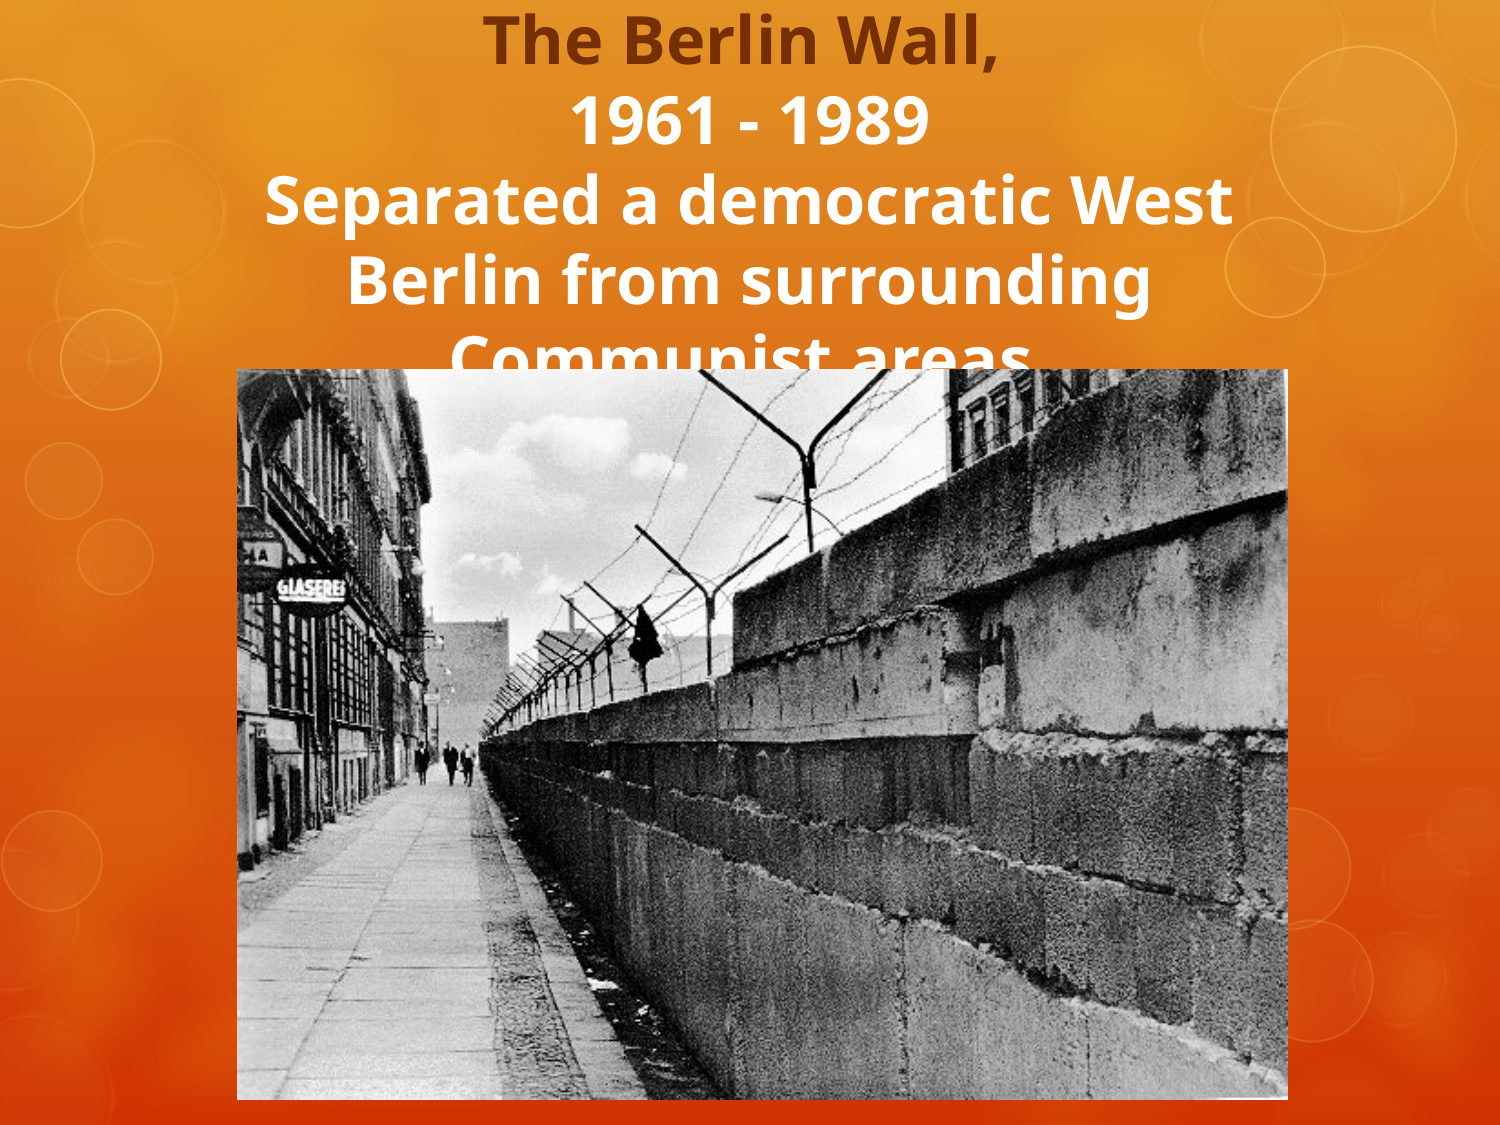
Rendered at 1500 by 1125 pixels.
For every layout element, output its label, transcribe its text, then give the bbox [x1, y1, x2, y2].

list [236, 369, 1288, 1101]
title The Berlin Wall, 1961 - 1989 Separated a democratic West Berlin from surrounding Communist areas. [165, 75, 1335, 400]
